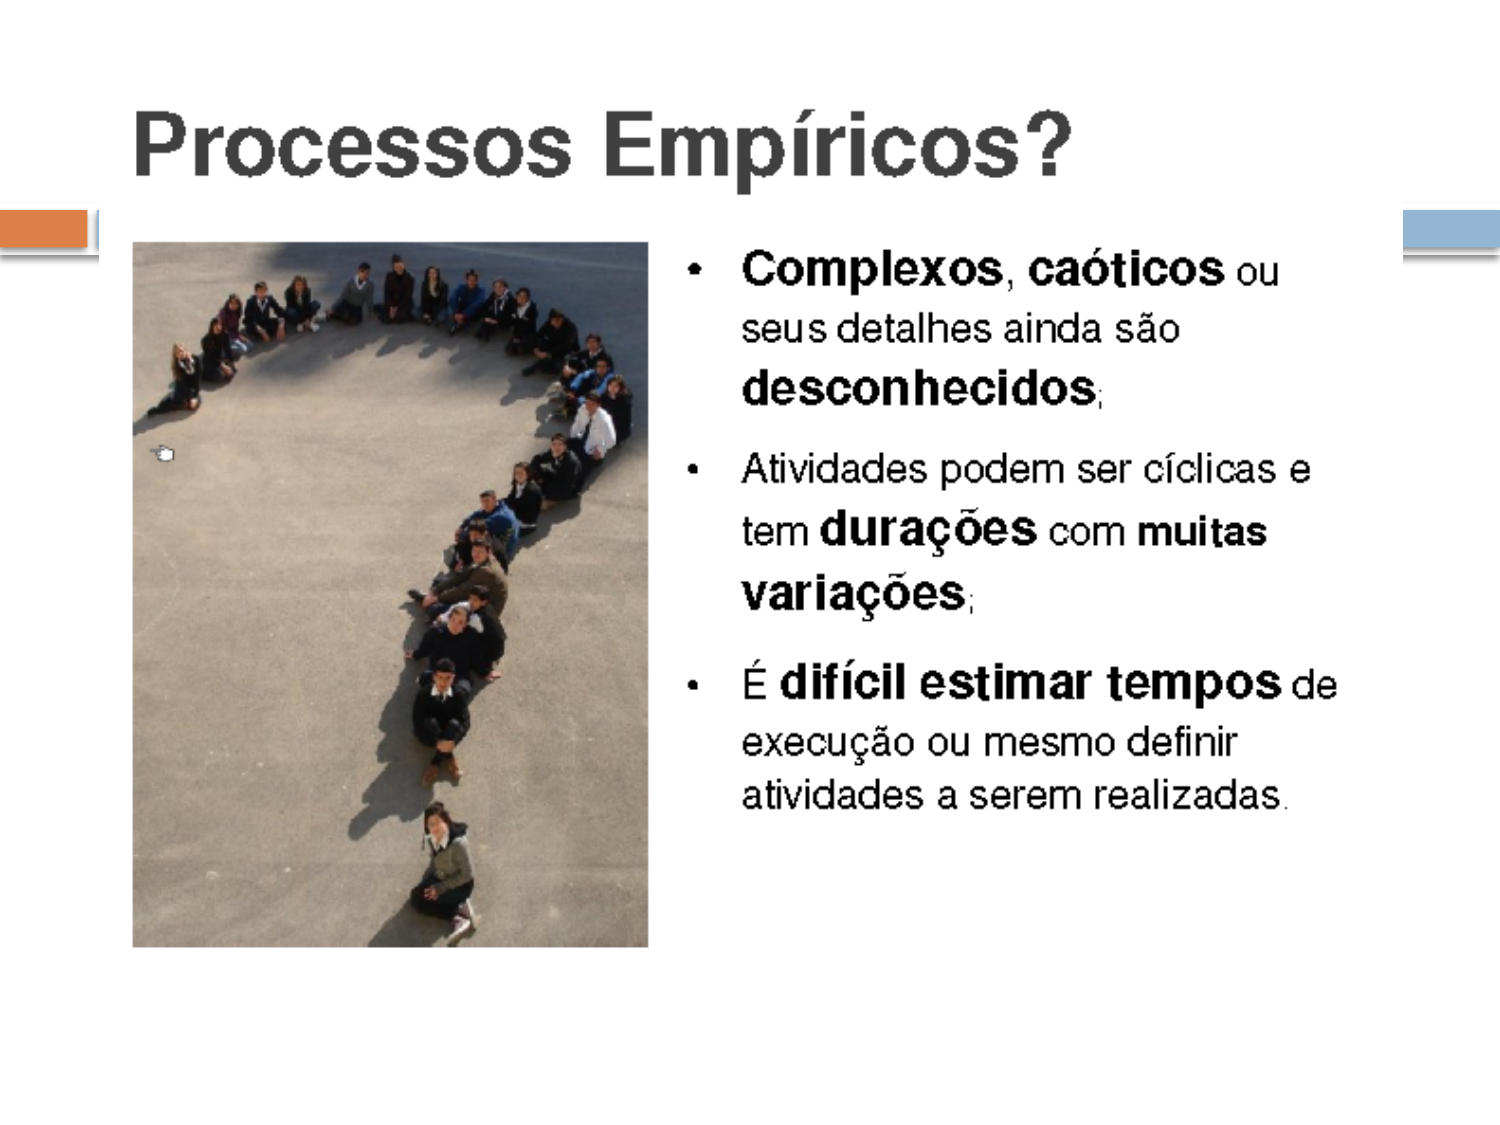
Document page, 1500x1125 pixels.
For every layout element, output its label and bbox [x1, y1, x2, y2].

picture [99, 87, 1403, 982]
